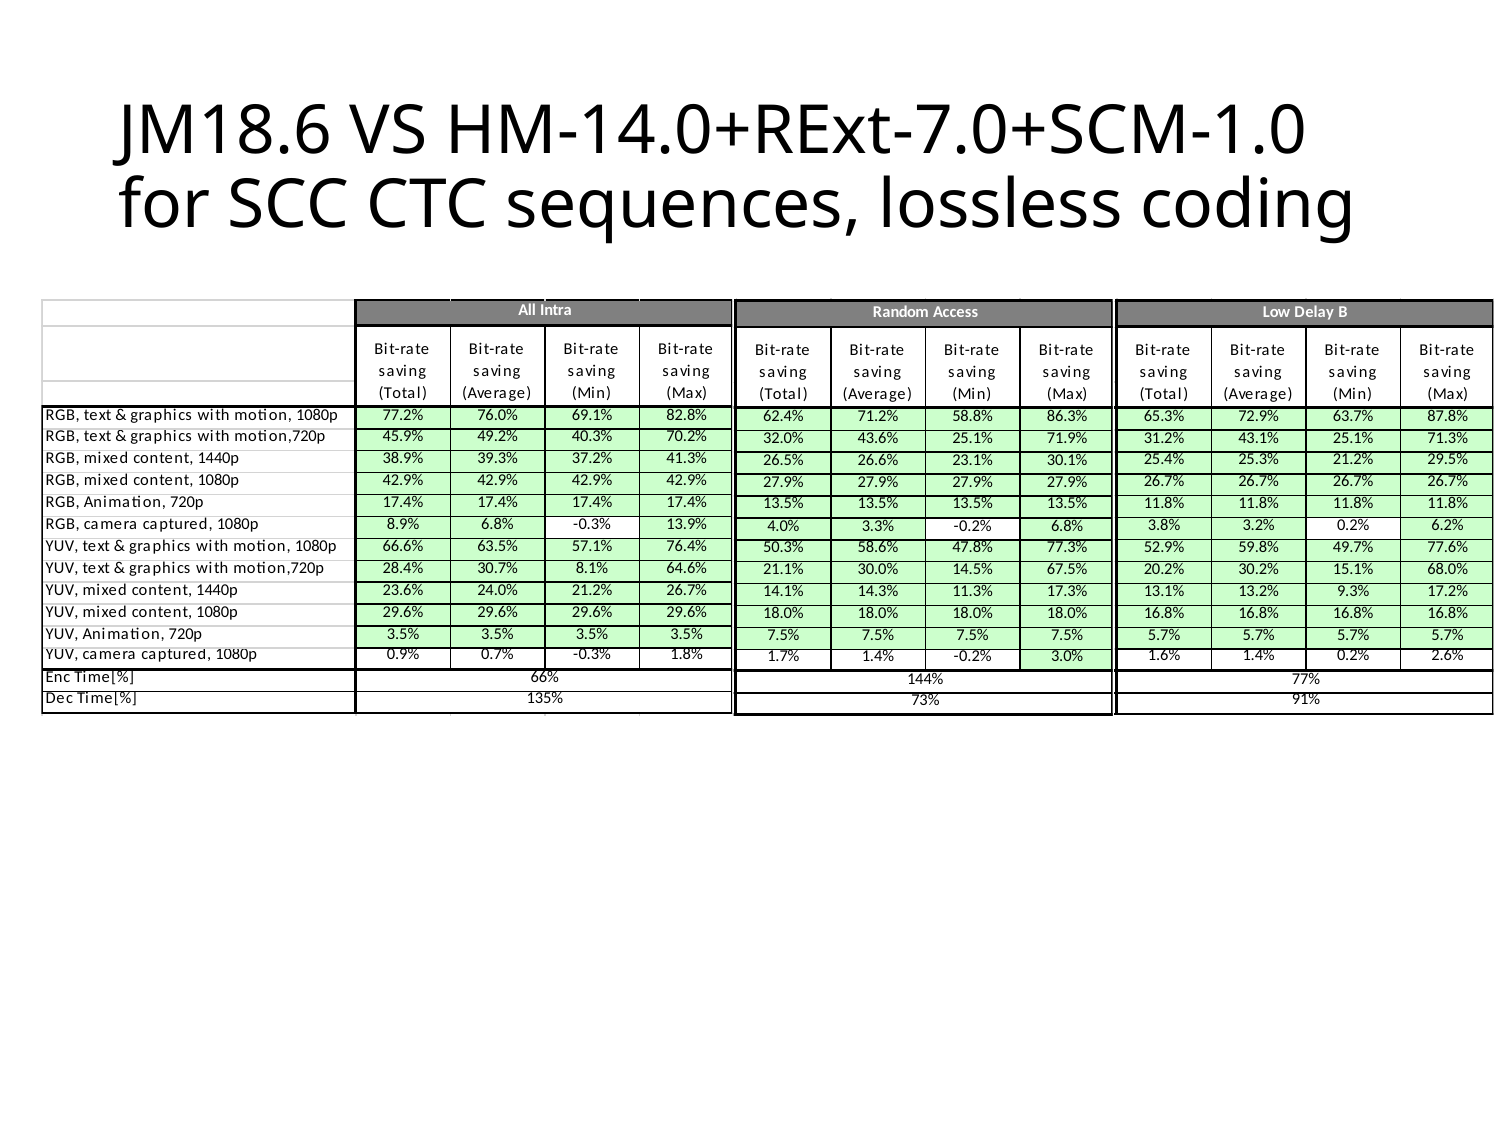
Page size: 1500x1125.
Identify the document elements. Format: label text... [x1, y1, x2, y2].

picture [41, 298, 1495, 716]
title JM18.6 VS HM-14.0+RExt-7.0+SCM-1.0 for SCC CTC sequences, lossless coding [103, 59, 1397, 278]
